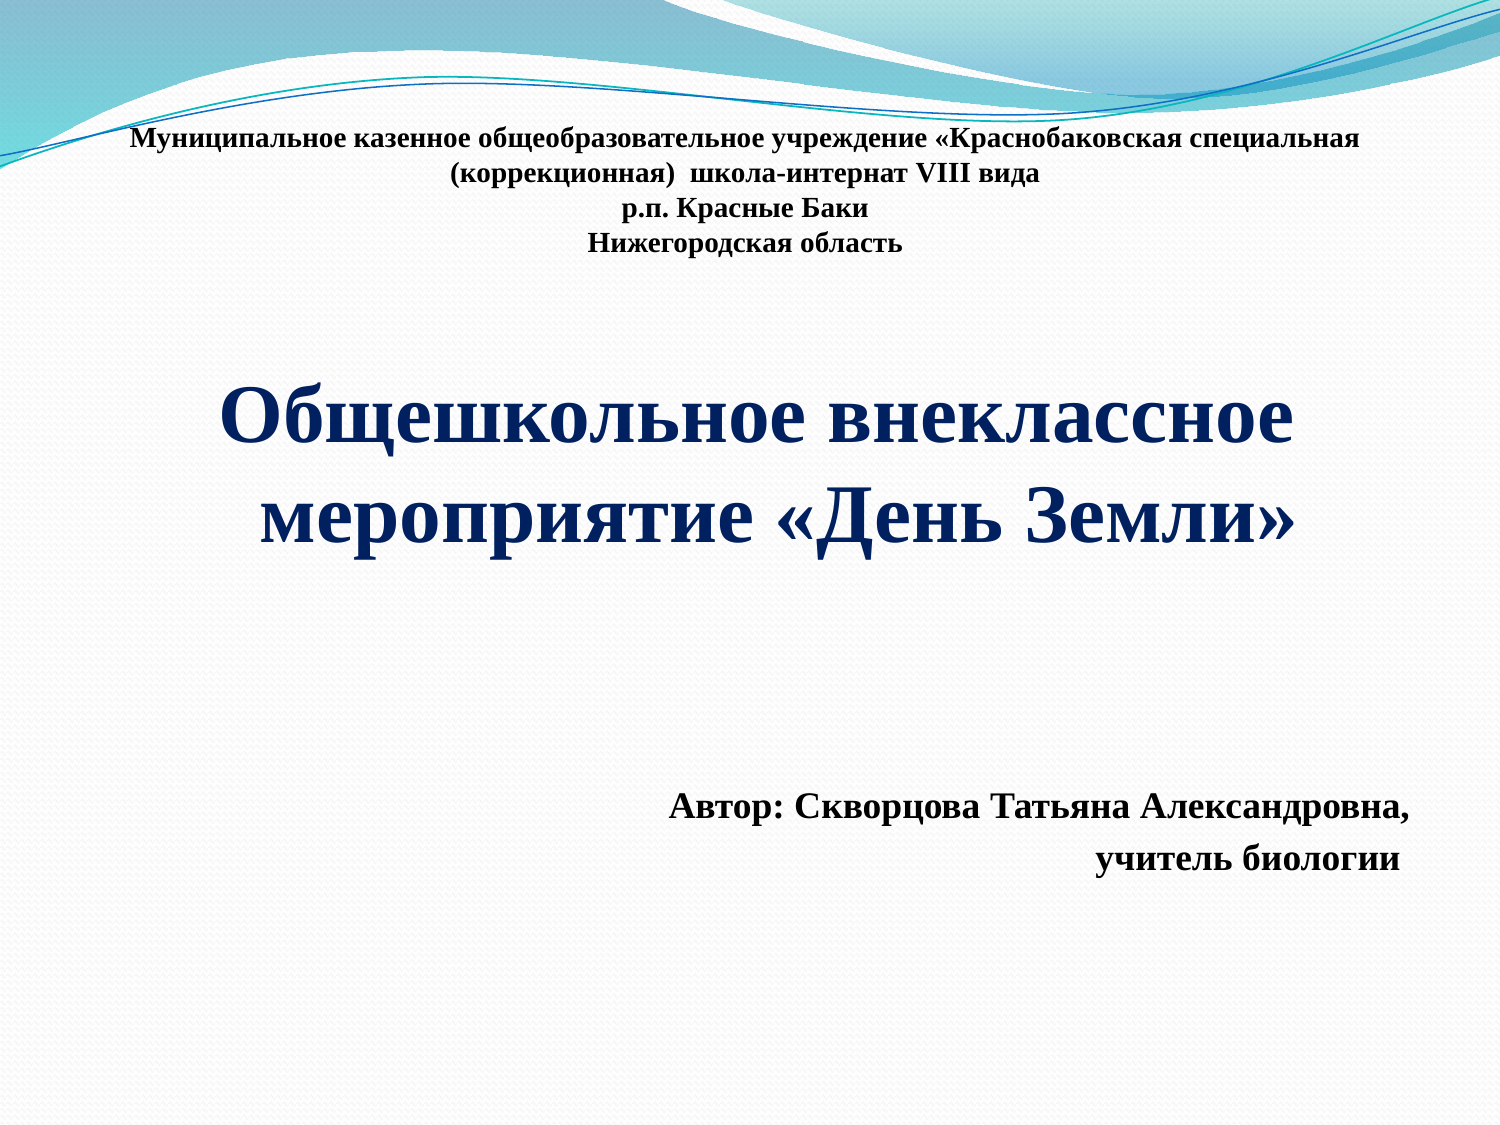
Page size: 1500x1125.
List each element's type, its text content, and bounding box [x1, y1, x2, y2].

text_box Автор: Скворцова Татьяна Александровна, учитель биологии [374, 773, 1425, 904]
text_box Общешкольное внеклассное мероприятие «День Земли» [81, 351, 1432, 464]
title Муниципальное казенное общеобразовательное учреждение «Краснобаковская специальная (коррекционная) школа-интернат VIII вида р.п. Красные Баки Нижегородская область [70, 105, 1421, 293]
